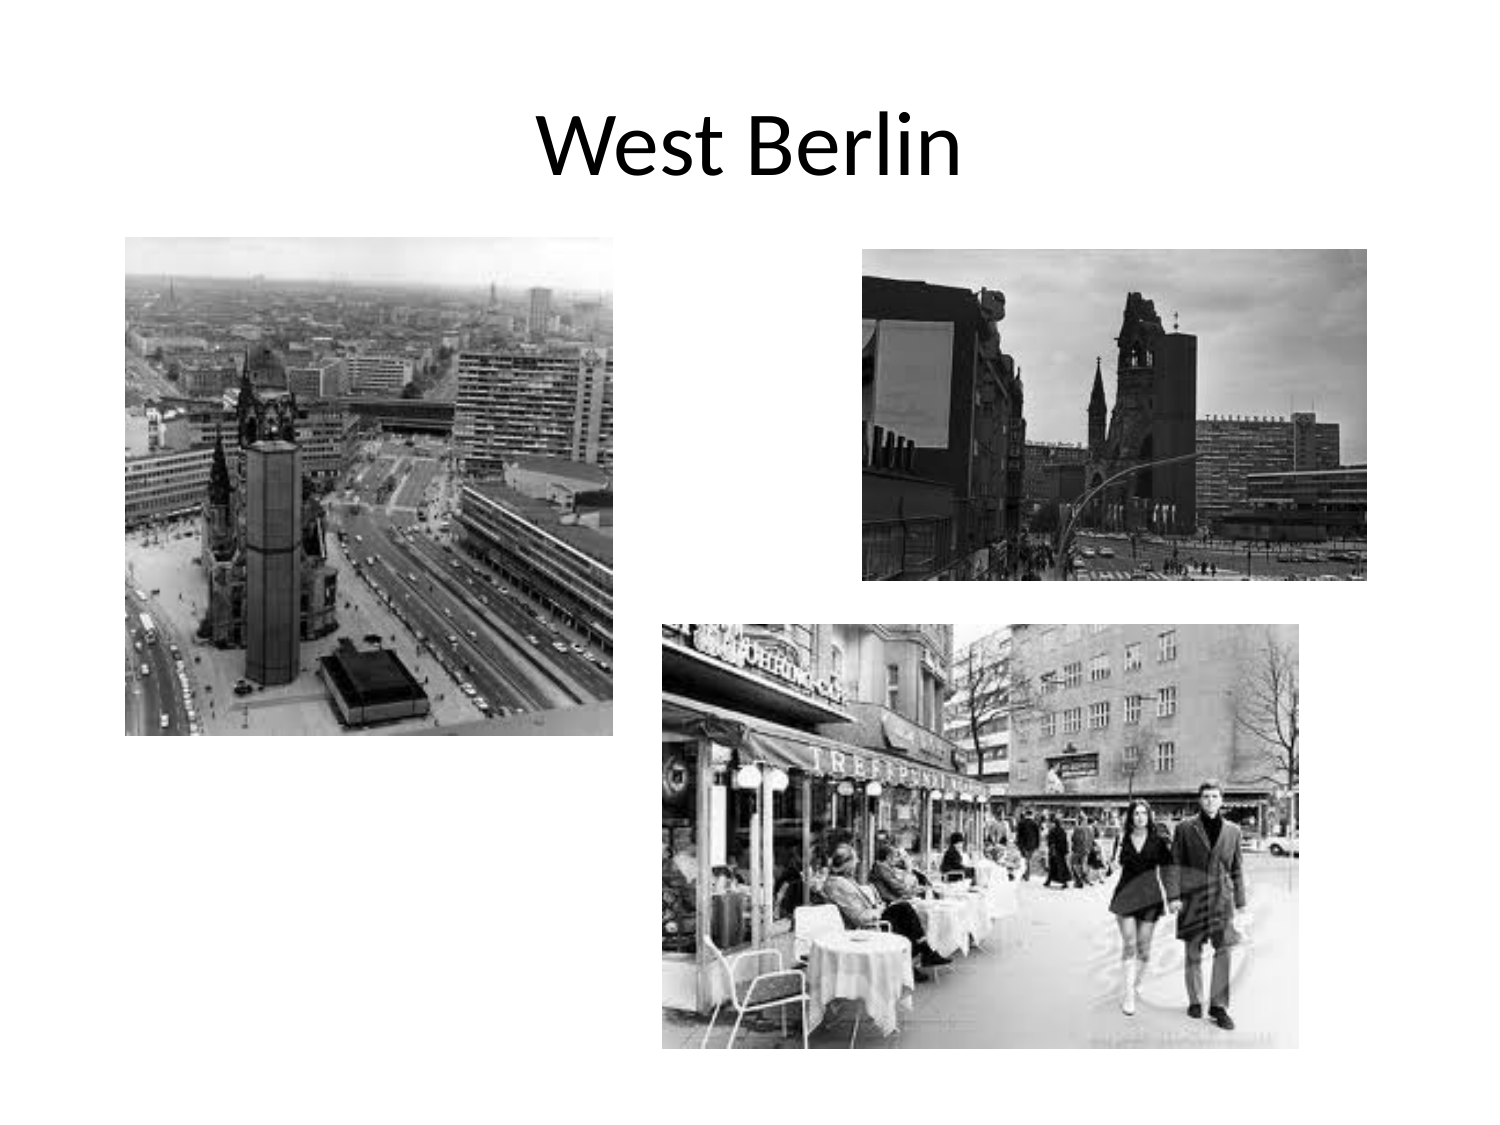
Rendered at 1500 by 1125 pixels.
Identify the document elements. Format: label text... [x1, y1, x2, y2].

title West Berlin [75, 45, 1425, 233]
picture [662, 624, 1299, 1049]
picture [862, 249, 1368, 581]
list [124, 237, 613, 737]
